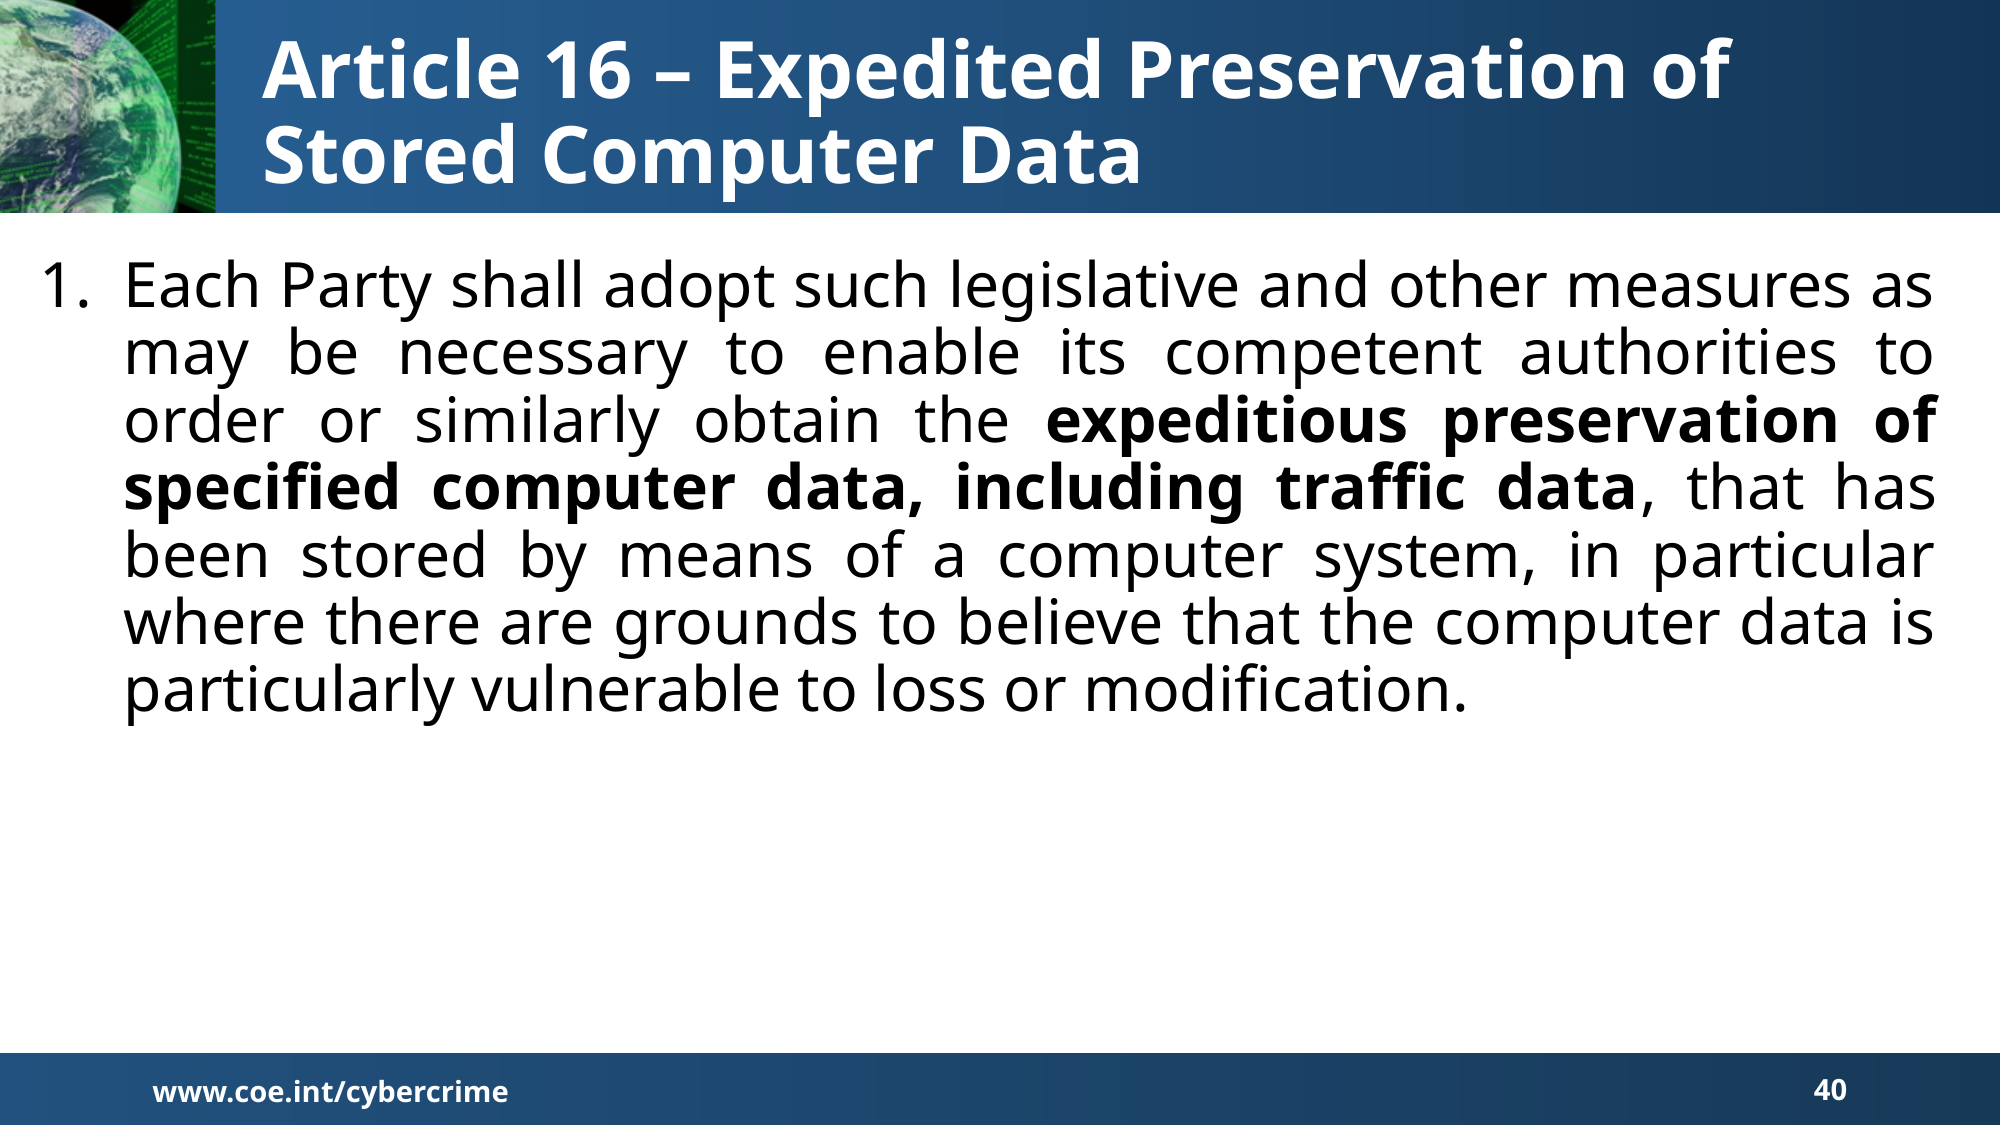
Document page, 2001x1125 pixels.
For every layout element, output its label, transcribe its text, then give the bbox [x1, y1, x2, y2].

slide_number 40 [1412, 1061, 1863, 1121]
list Each Party shall adopt such legislative and other measures as may be necessary to enable its competent authorities to order or similarly obtain the expeditious preservation of specified computer data, including traffic data, that has been stored by means of a computer system, in particular where there are grounds to believe that the computer data is particularly vulnerable to loss or modification. [24, 245, 1953, 1017]
title Article 16 – Expedited Preservation of Stored Computer Data [247, 22, 1953, 209]
picture [0, 0, 2000, 213]
slide_number www.coe.int/cybercrime [137, 1061, 588, 1121]
